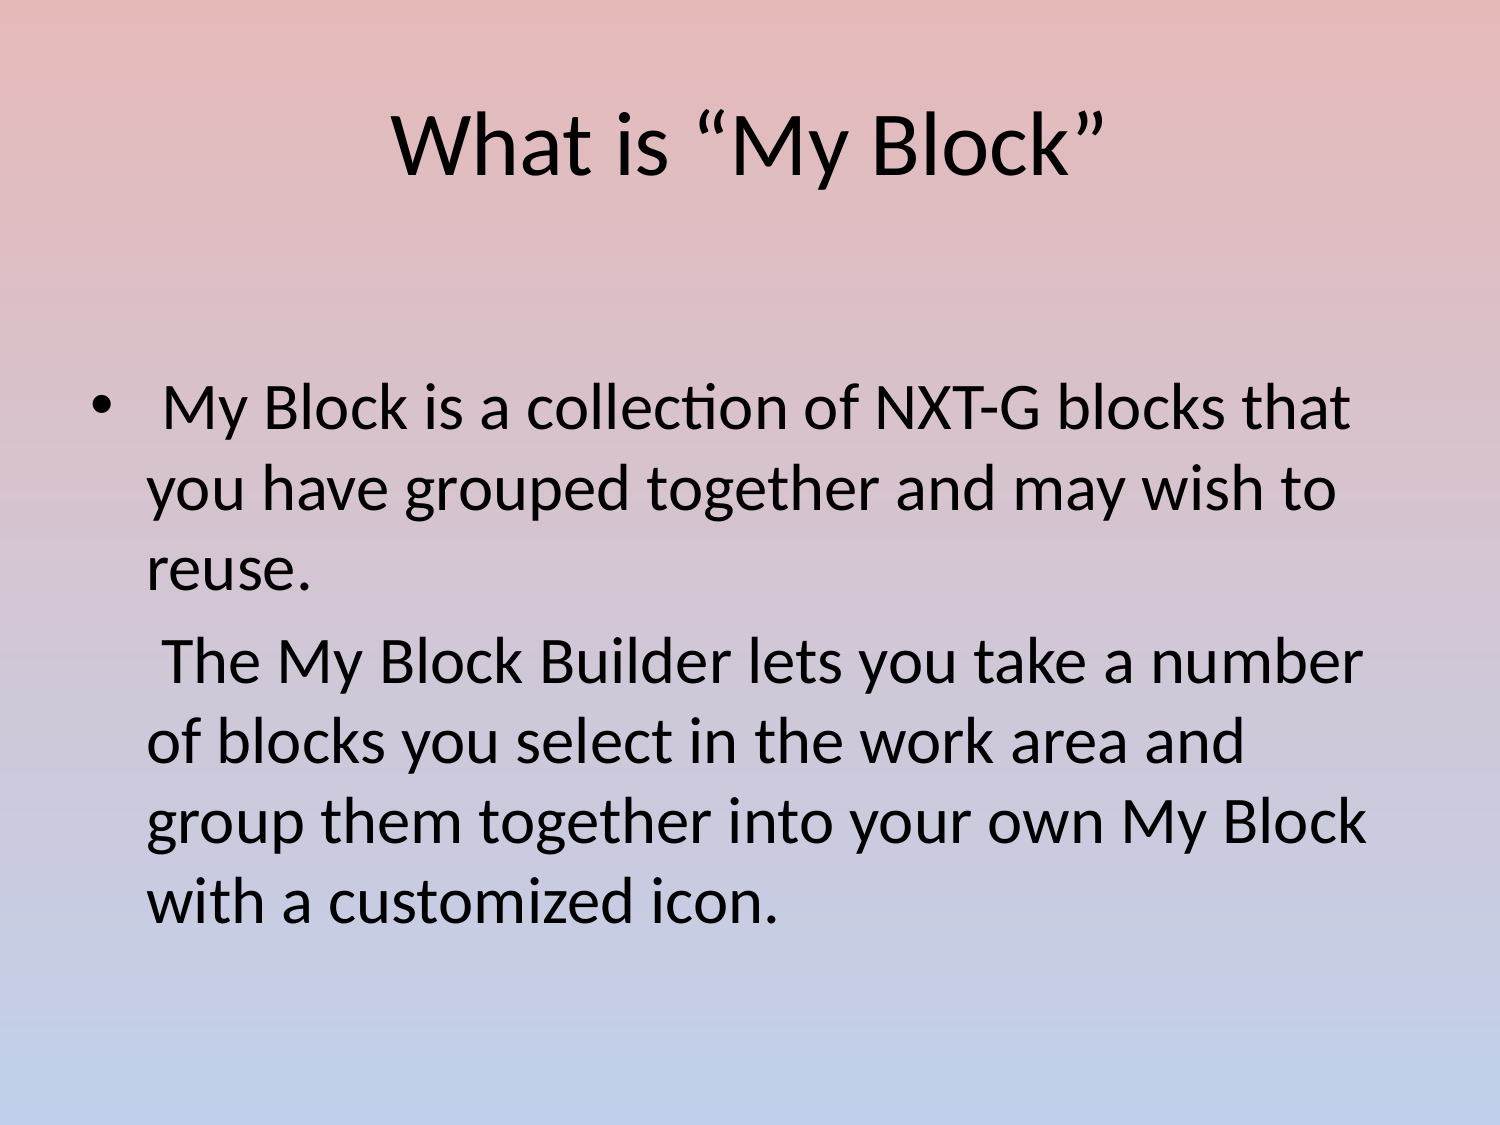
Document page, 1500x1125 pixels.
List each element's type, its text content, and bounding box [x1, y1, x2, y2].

list My Block is a collection of NXT-G blocks that you have grouped together and may wish to reuse. The My Block Builder lets you take a number of blocks you select in the work area and group them together into your own My Block with a customized icon. [75, 262, 1425, 1005]
title What is “My Block” [75, 45, 1425, 233]
